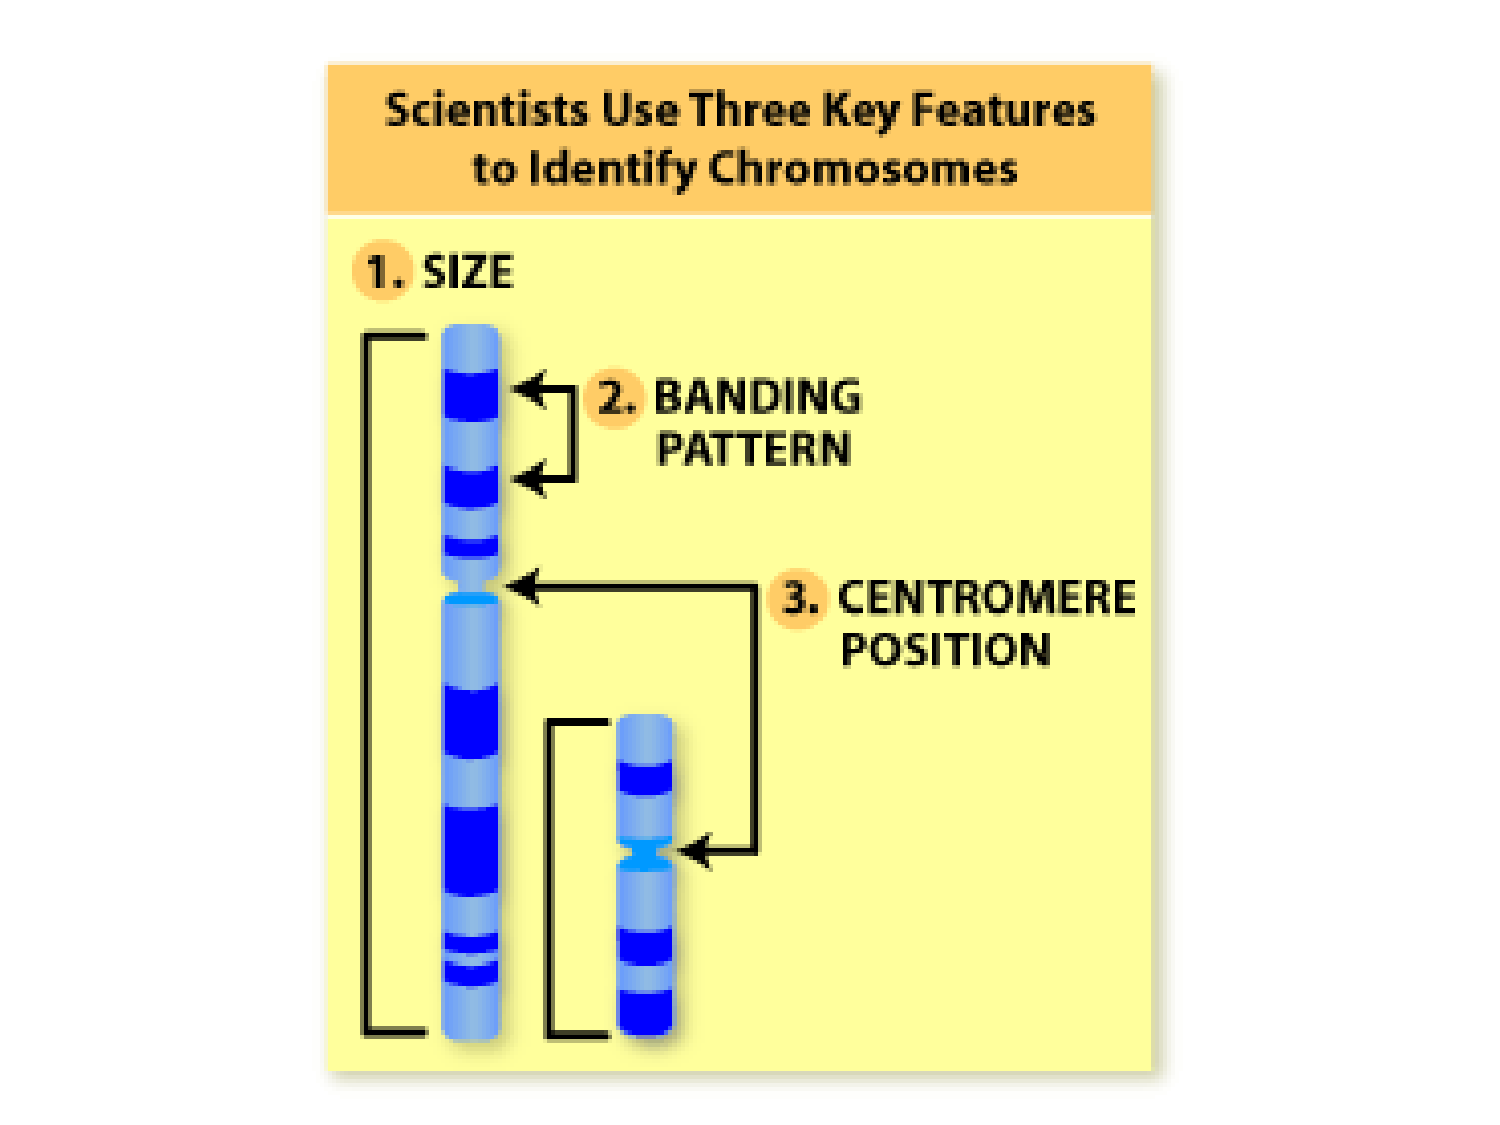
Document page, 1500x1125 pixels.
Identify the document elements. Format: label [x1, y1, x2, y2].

picture [307, 49, 1188, 1104]
